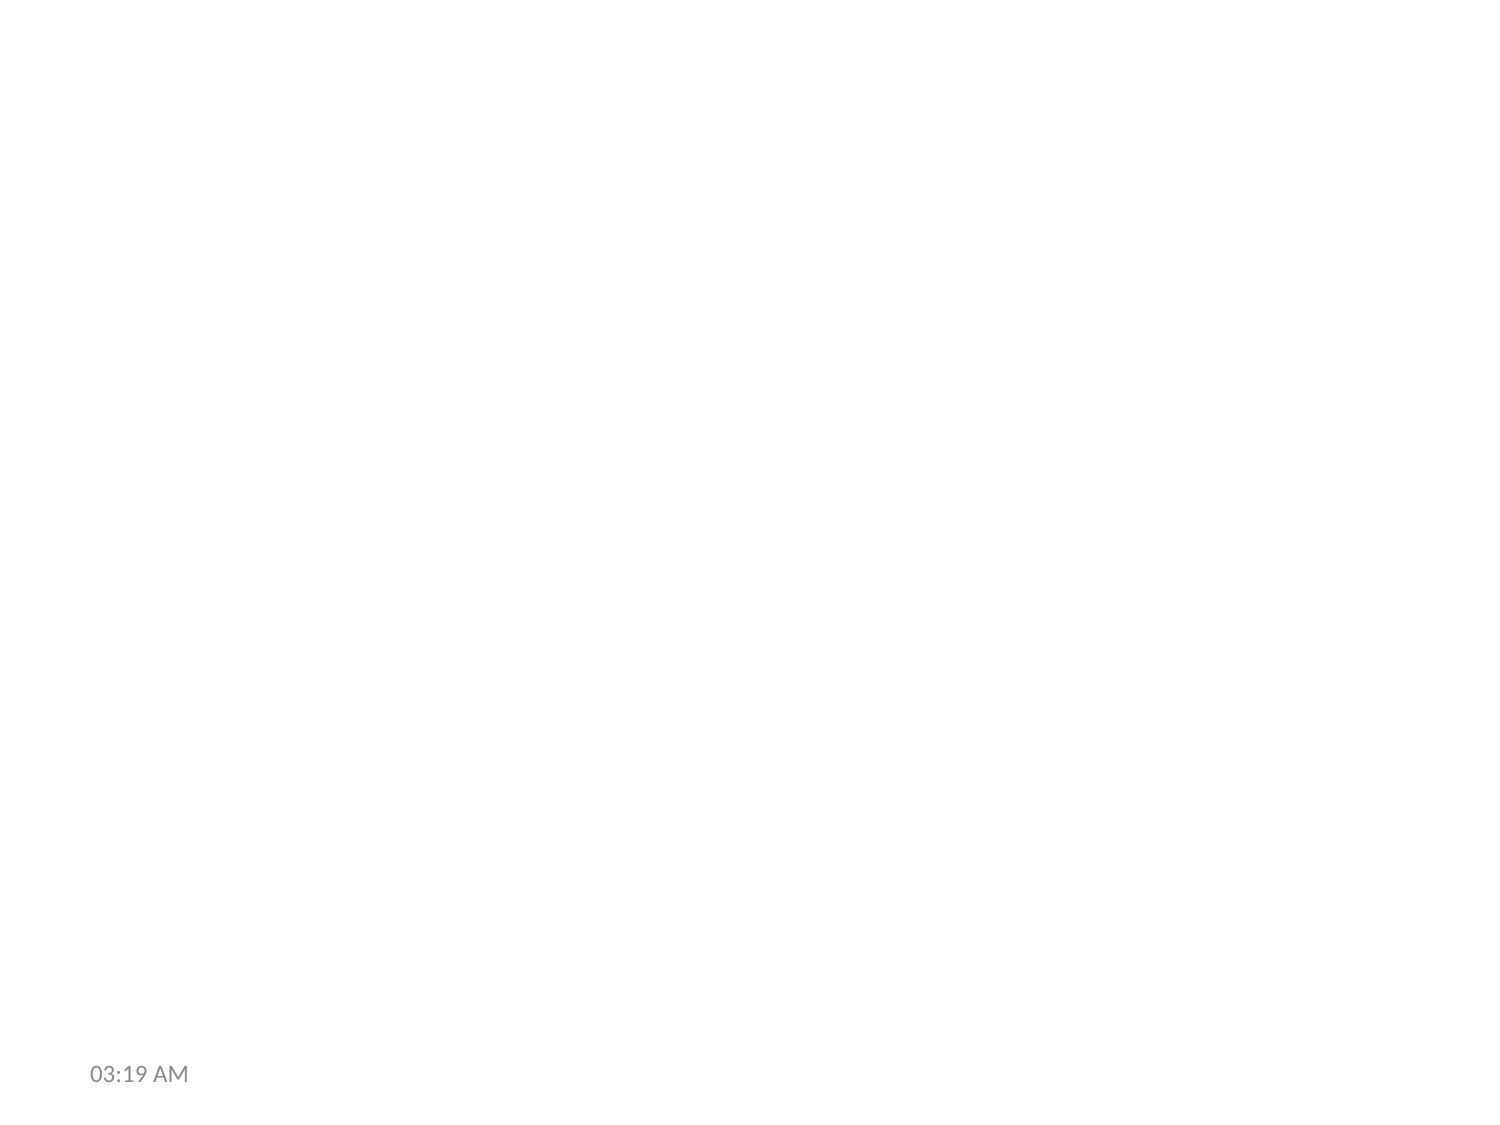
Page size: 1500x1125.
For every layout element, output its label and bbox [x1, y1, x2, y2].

slide_number [75, 1042, 425, 1103]
